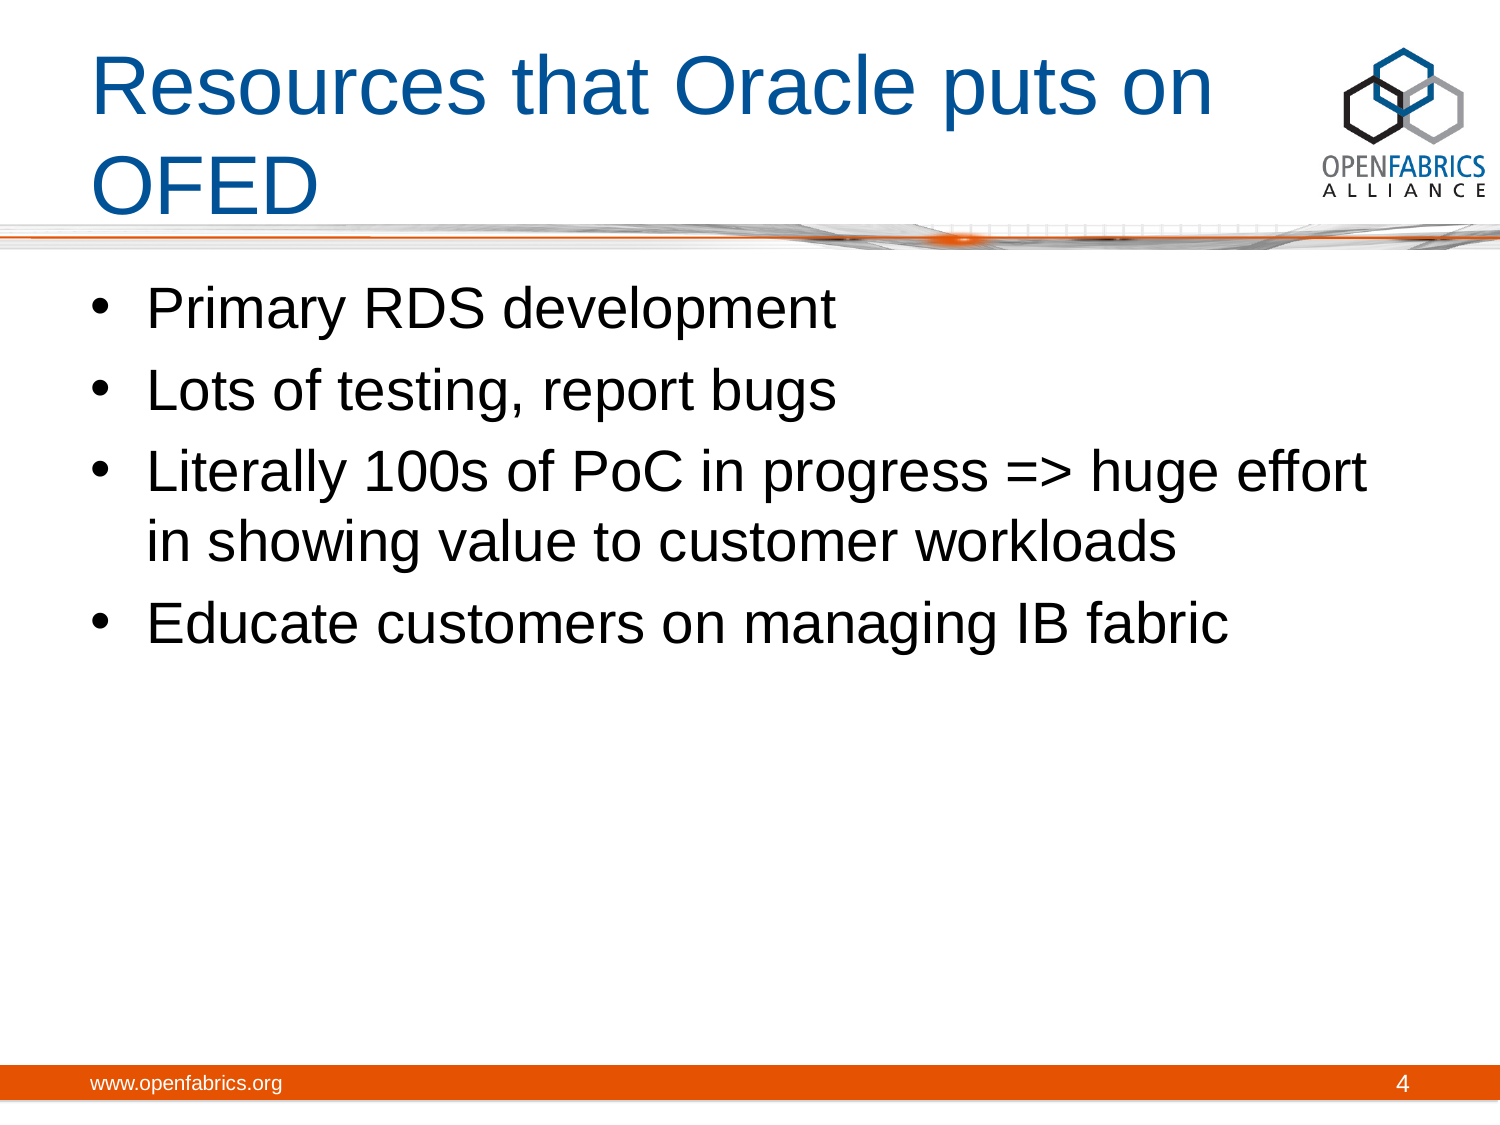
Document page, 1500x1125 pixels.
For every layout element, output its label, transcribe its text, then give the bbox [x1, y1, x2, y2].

picture [0, 239, 1500, 250]
list Primary RDS development Lots of testing, report bugs Literally 100s of PoC in progress => huge effort in showing value to customer workloads Educate customers on managing IB fabric [74, 262, 1426, 1026]
slide_number 4 [1074, 1052, 1425, 1113]
title Resources that Oracle puts on OFED [74, 37, 1301, 226]
footer www.openfabrics.org [75, 1052, 550, 1113]
picture [1312, 37, 1494, 219]
picture [0, 224, 1500, 236]
